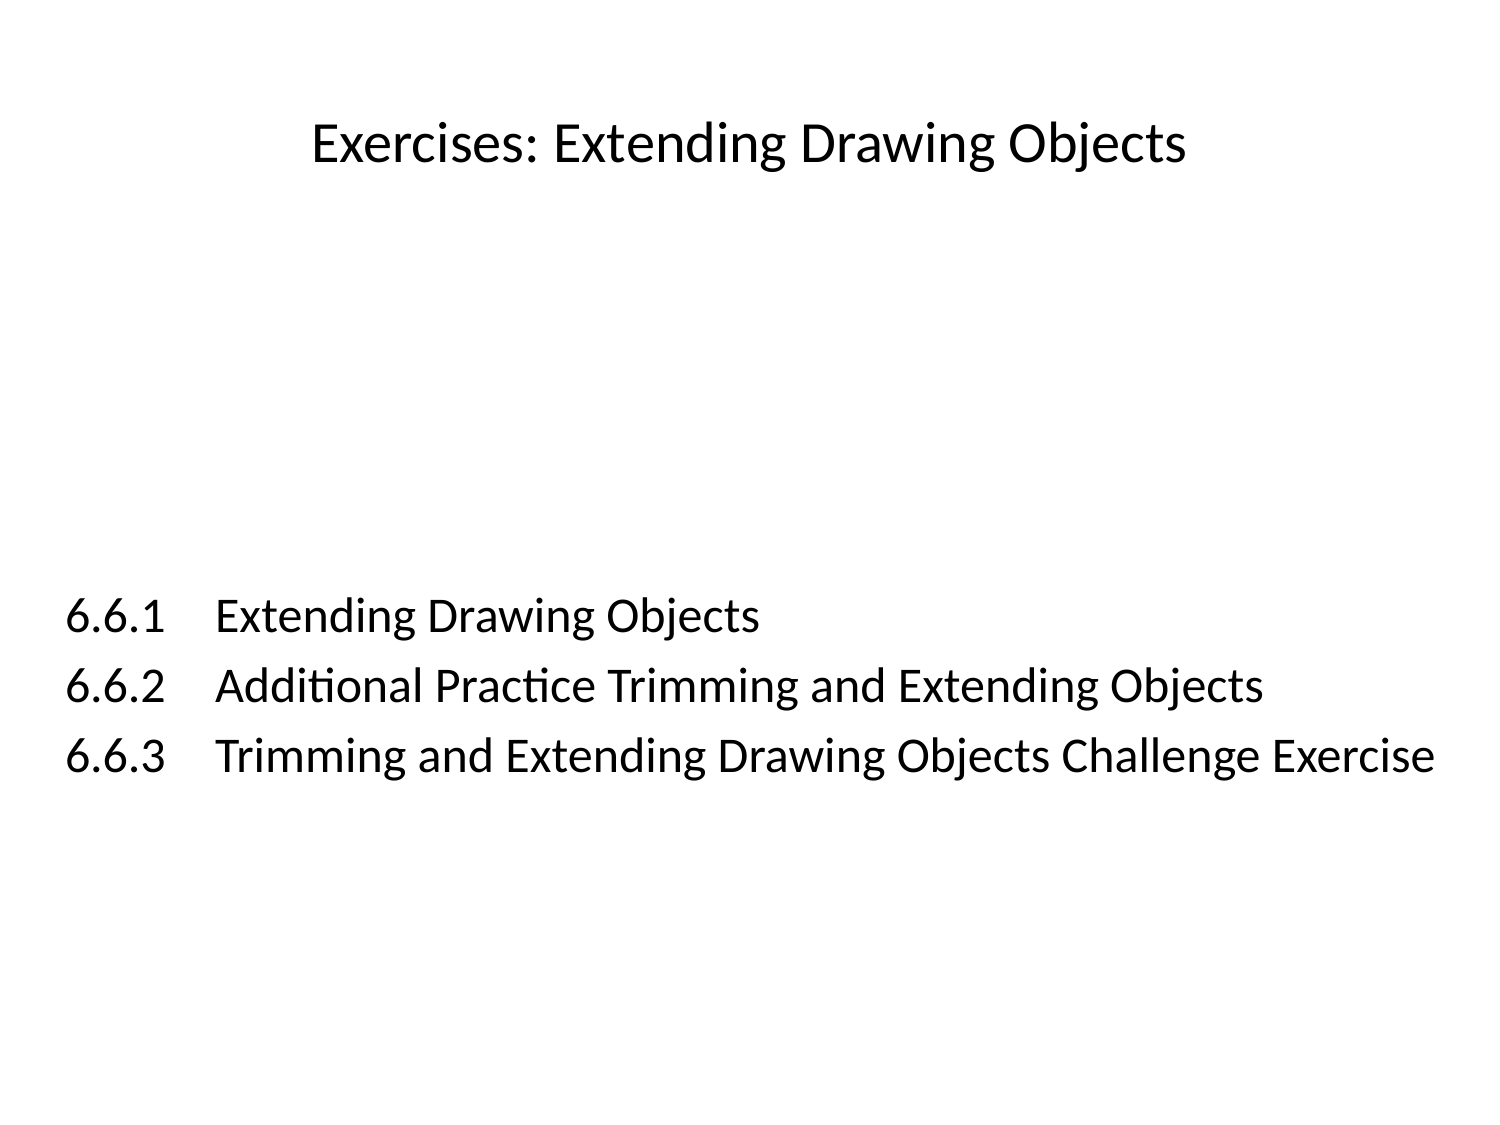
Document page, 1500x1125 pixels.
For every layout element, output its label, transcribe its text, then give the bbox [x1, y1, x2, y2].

list 6.6.1 Extending Drawing Objects 6.6.2 Additional Practice Trimming and Extending Objects 6.6.3 Trimming and Extending Drawing Objects Challenge Exercise [50, 575, 1475, 1025]
title Exercises: Extending Drawing Objects [75, 45, 1425, 233]
